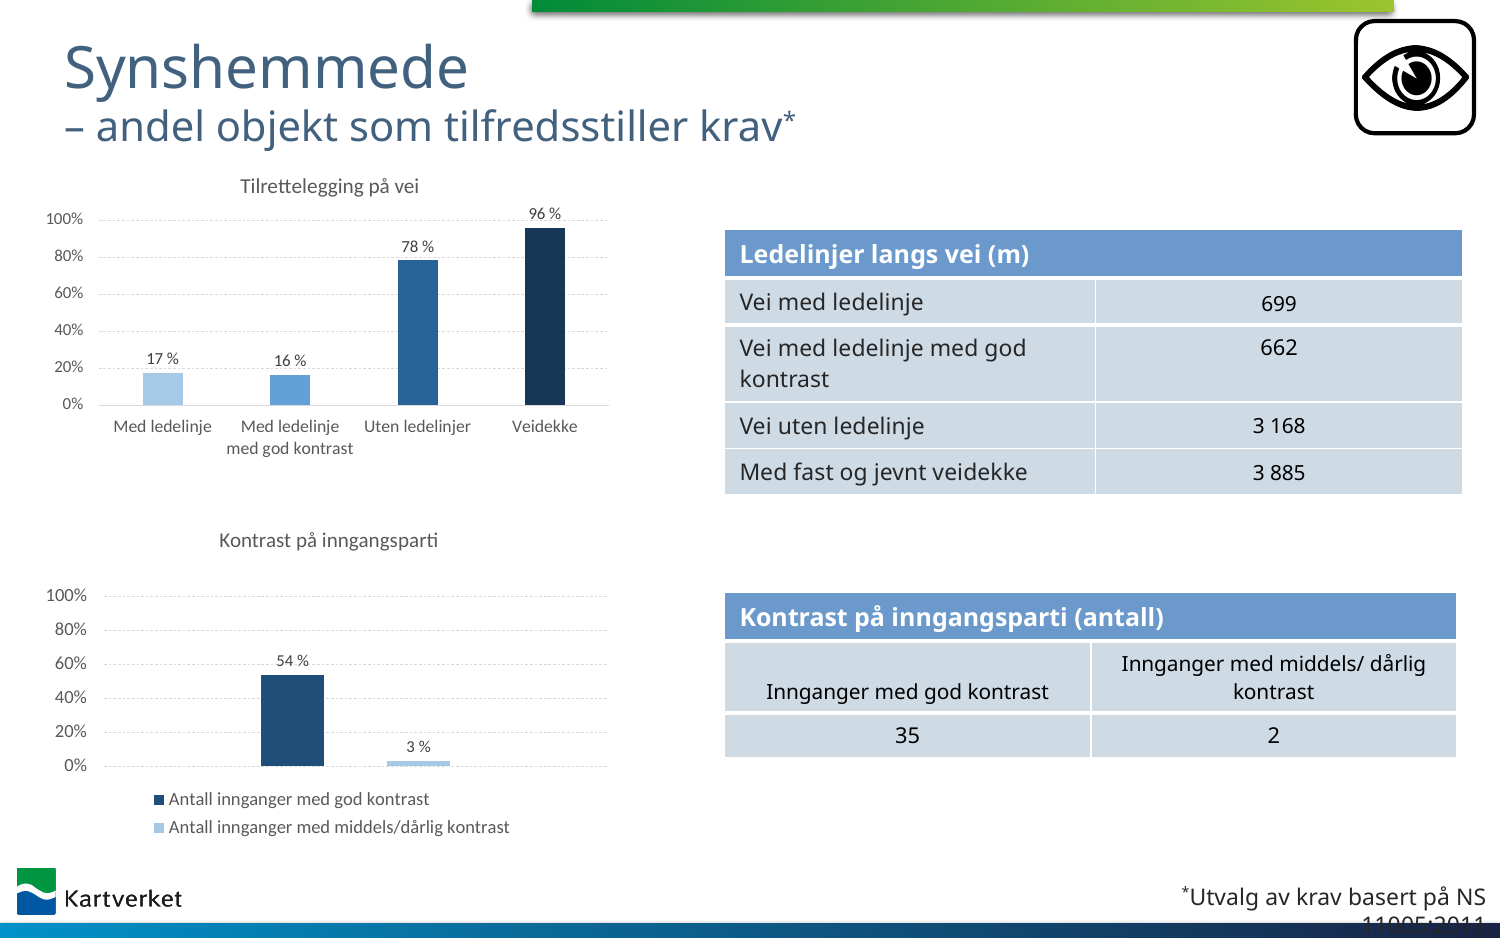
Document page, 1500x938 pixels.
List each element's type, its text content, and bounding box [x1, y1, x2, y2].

table_header Kontrast på inngangsparti (antall) [725, 593, 1456, 639]
table_cell Innganger med middels/ dårlig kontrast [1092, 643, 1456, 711]
table_cell 35 [725, 715, 1090, 757]
text_box *Utvalg av krav basert på NS 11005:2011 [1068, 873, 1500, 938]
text_box Synshemmede – andel objekt som tilfredsstiller krav* [49, 24, 1431, 158]
table_cell Med fast og jevnt veidekke [725, 449, 1095, 494]
table_cell 2 [1092, 715, 1456, 757]
table_cell Innganger med god kontrast [725, 643, 1090, 711]
table_cell Vei med ledelinje med god kontrast [725, 327, 1095, 401]
table_cell Vei med ledelinje [725, 280, 1095, 323]
table_cell 3 168 [1096, 403, 1462, 448]
table_cell 3 885 [1096, 449, 1462, 494]
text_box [1355, 20, 1475, 134]
table_cell 699 [1096, 280, 1462, 323]
picture [41, 166, 619, 492]
table_cell 662 [1096, 327, 1462, 401]
table_cell Vei uten ledelinje [725, 403, 1095, 448]
picture [41, 520, 617, 846]
table_header Ledelinjer langs vei (m) [725, 230, 1462, 276]
